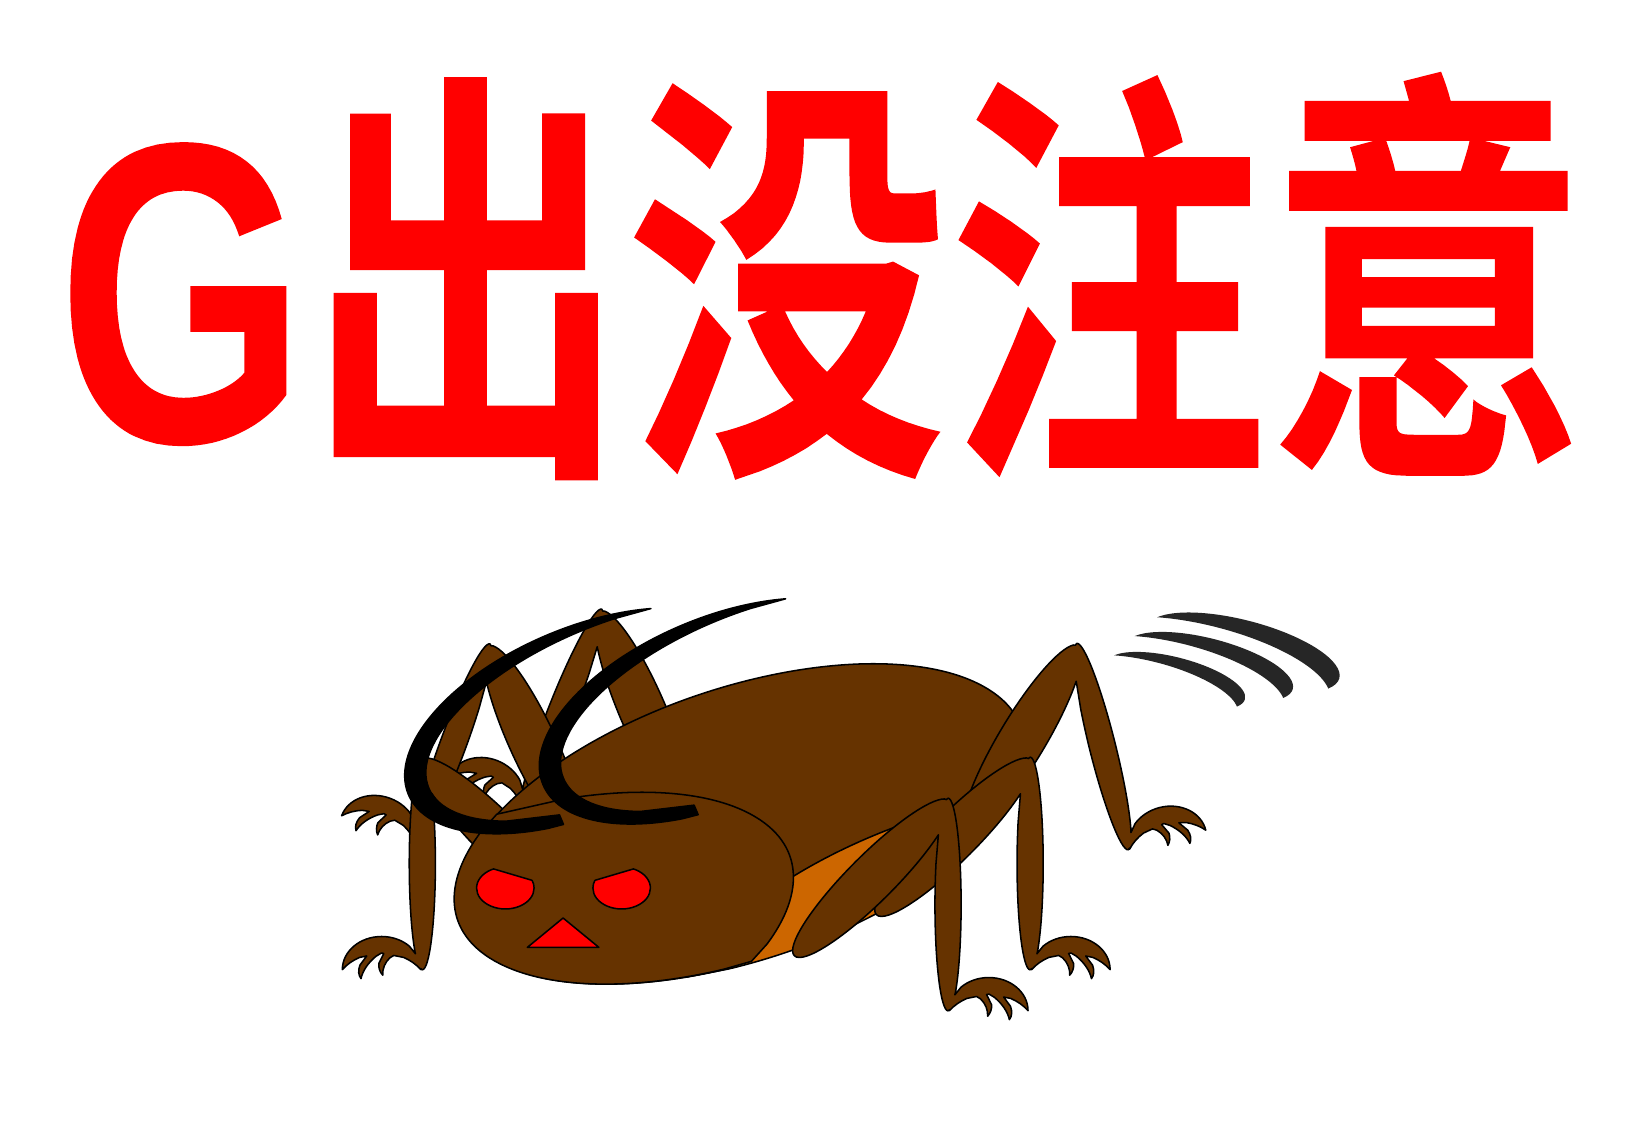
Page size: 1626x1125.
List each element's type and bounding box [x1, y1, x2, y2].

text_box [342, 612, 1340, 1020]
